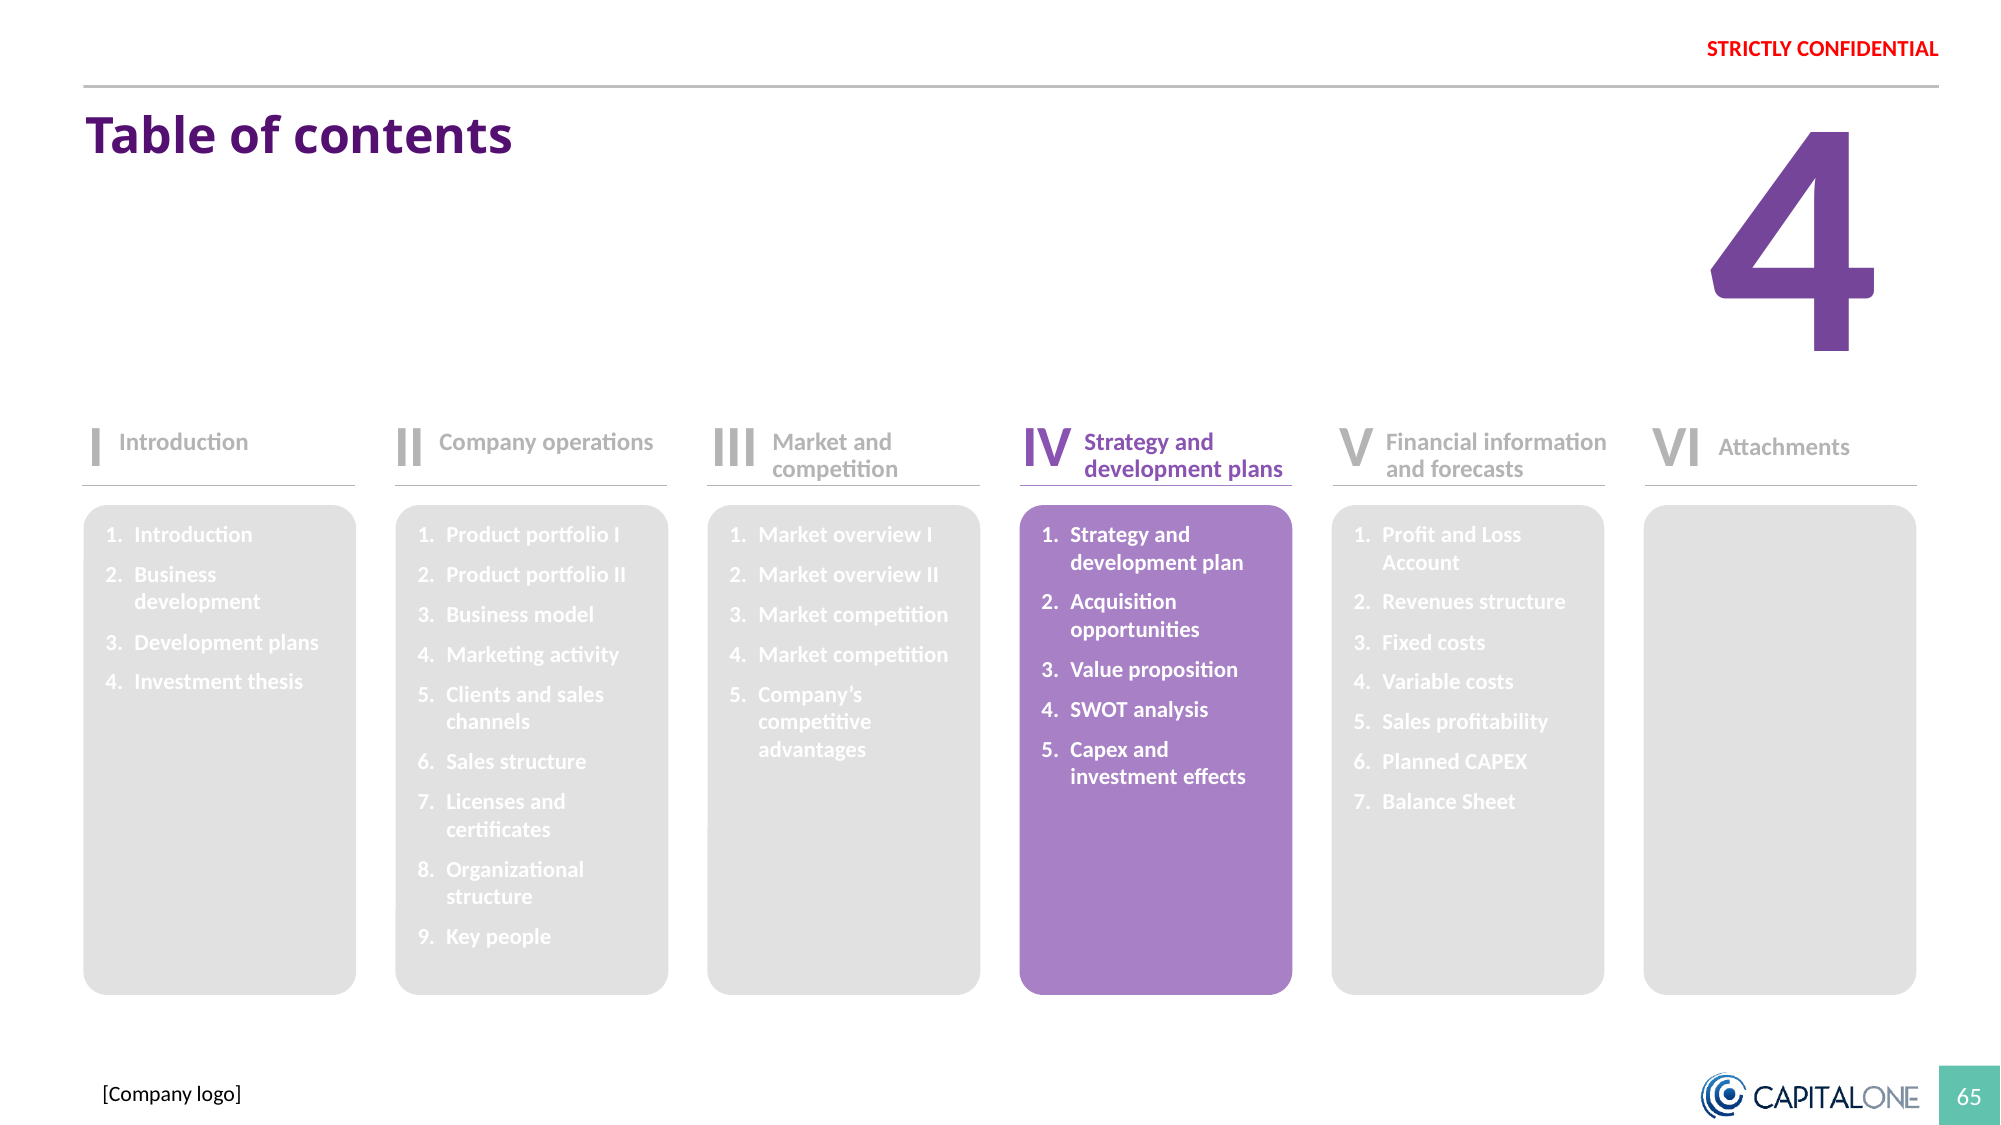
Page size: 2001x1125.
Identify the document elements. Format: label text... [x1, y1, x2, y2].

text_box 4 [1671, 86, 1917, 347]
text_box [83, 505, 1917, 995]
text_box Table of contents [70, 77, 1045, 184]
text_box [82, 415, 1918, 486]
picture [1700, 1066, 1933, 1125]
